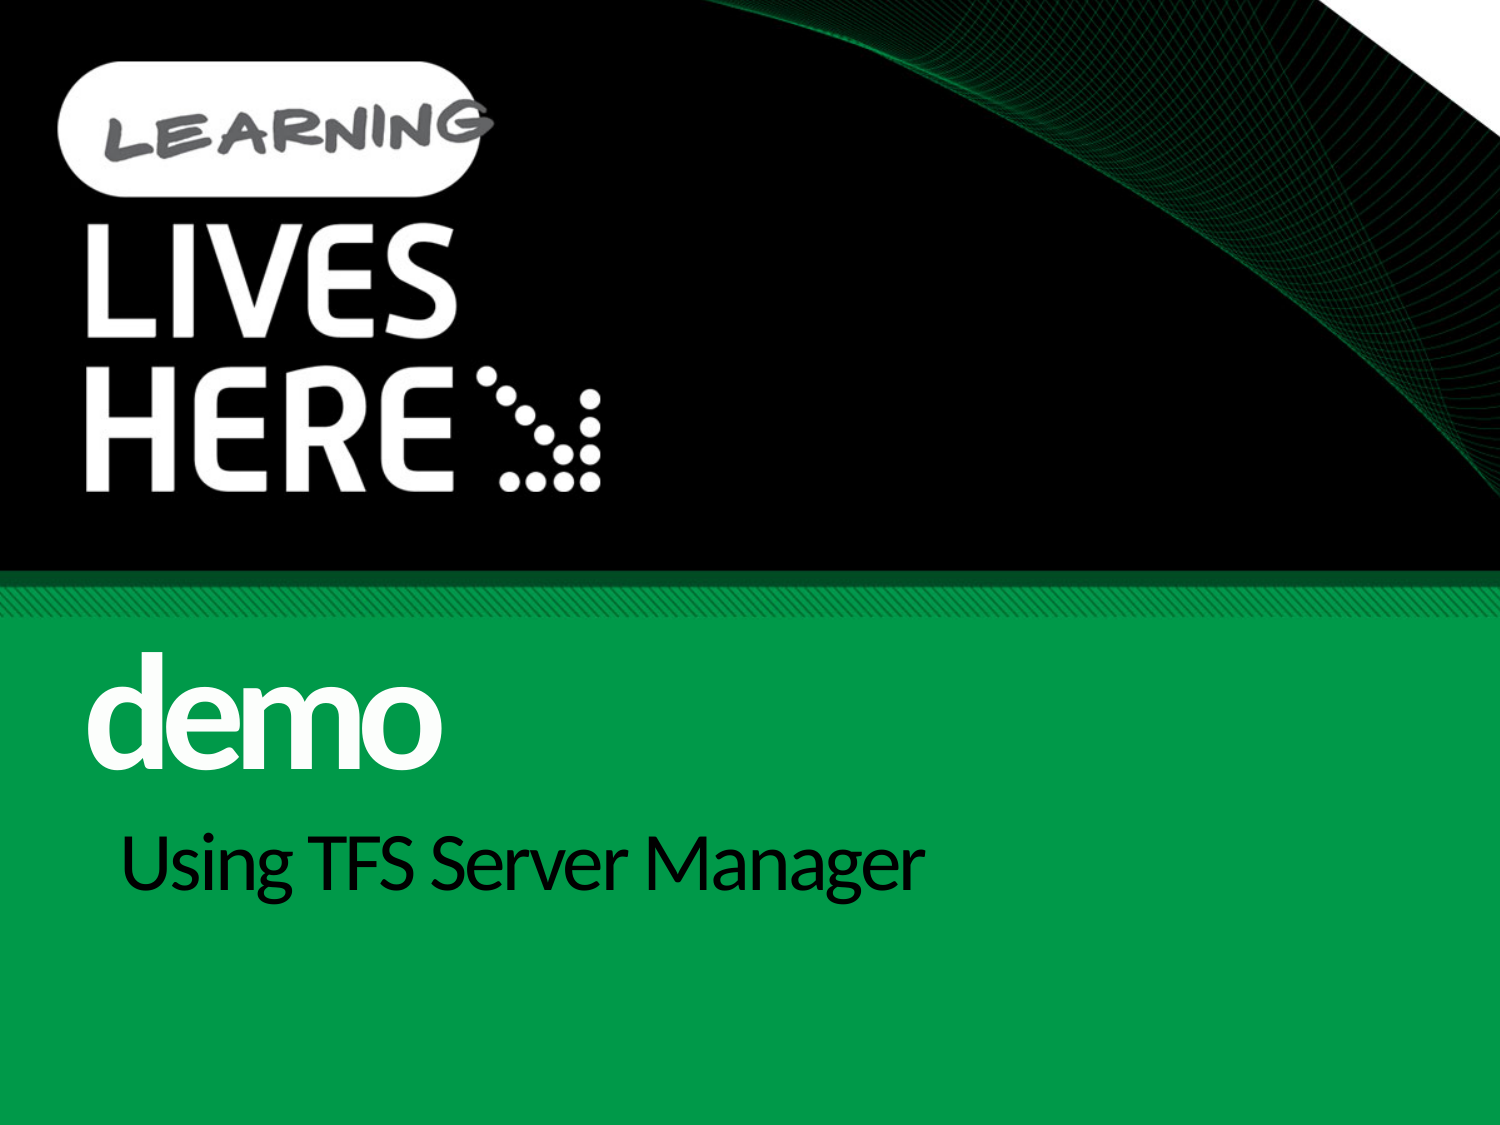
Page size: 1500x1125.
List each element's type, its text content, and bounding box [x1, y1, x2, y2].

title Using TFS Server Manager [119, 818, 1375, 943]
picture [0, 0, 1500, 1125]
list demo [83, 625, 1344, 800]
